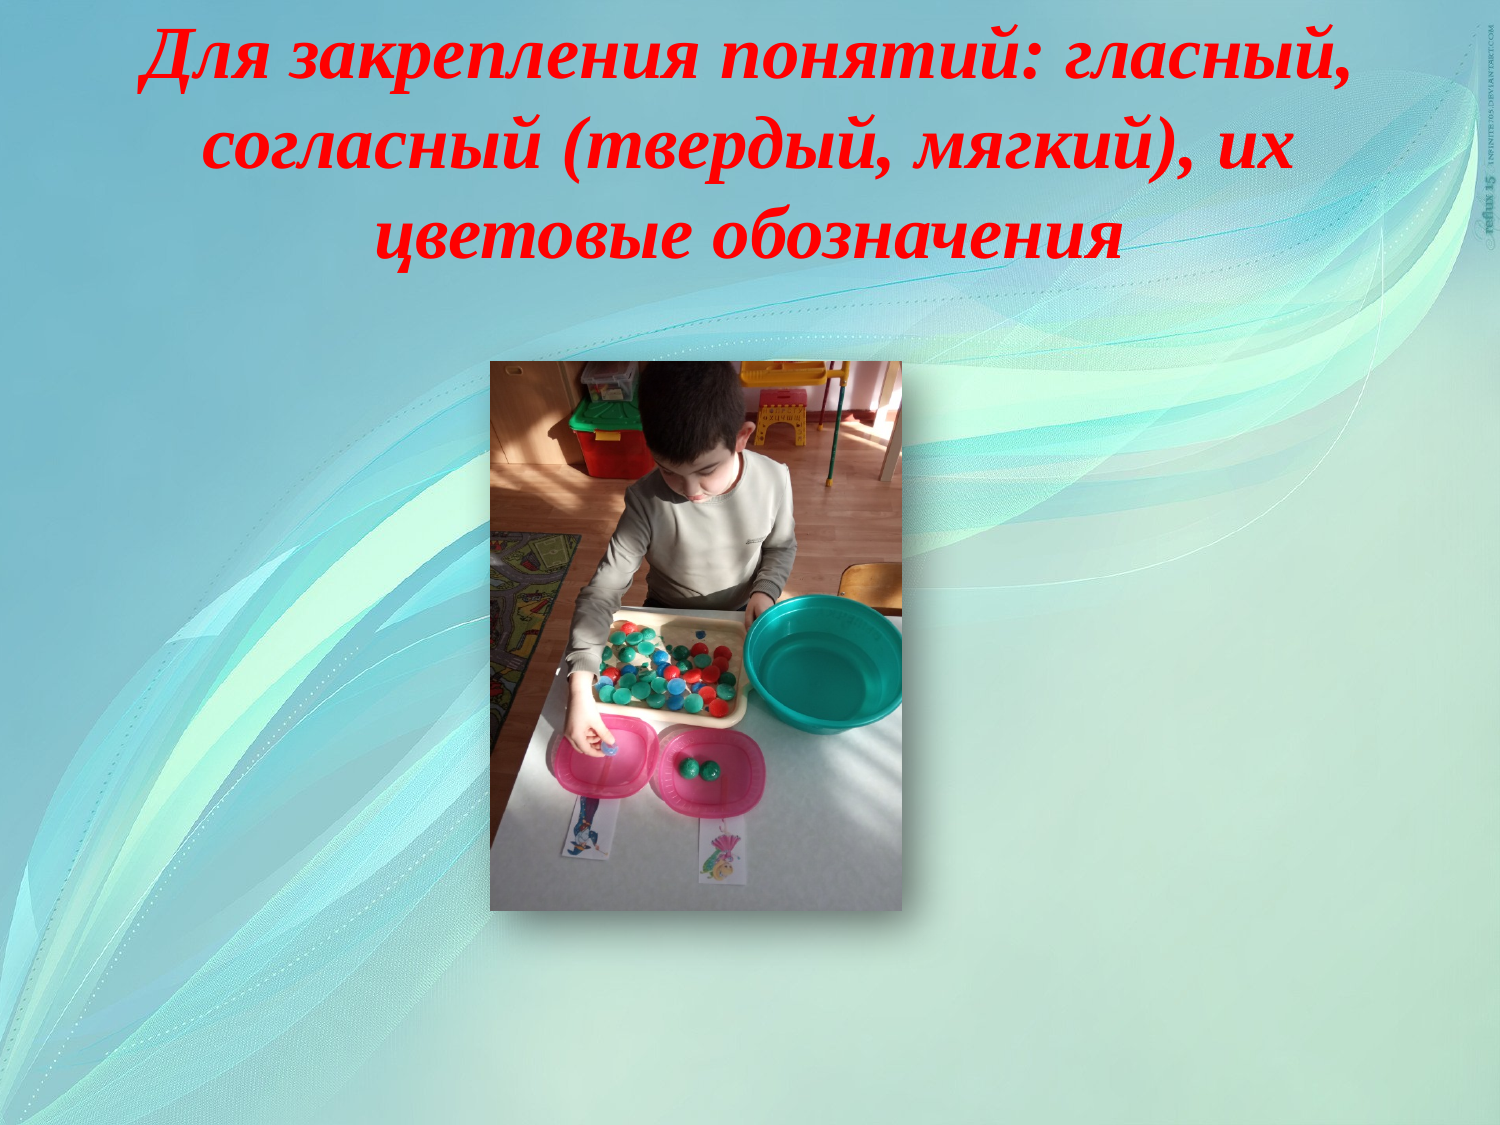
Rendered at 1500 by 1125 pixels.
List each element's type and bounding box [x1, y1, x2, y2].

picture [0, 0, 1500, 1125]
list [489, 361, 902, 911]
